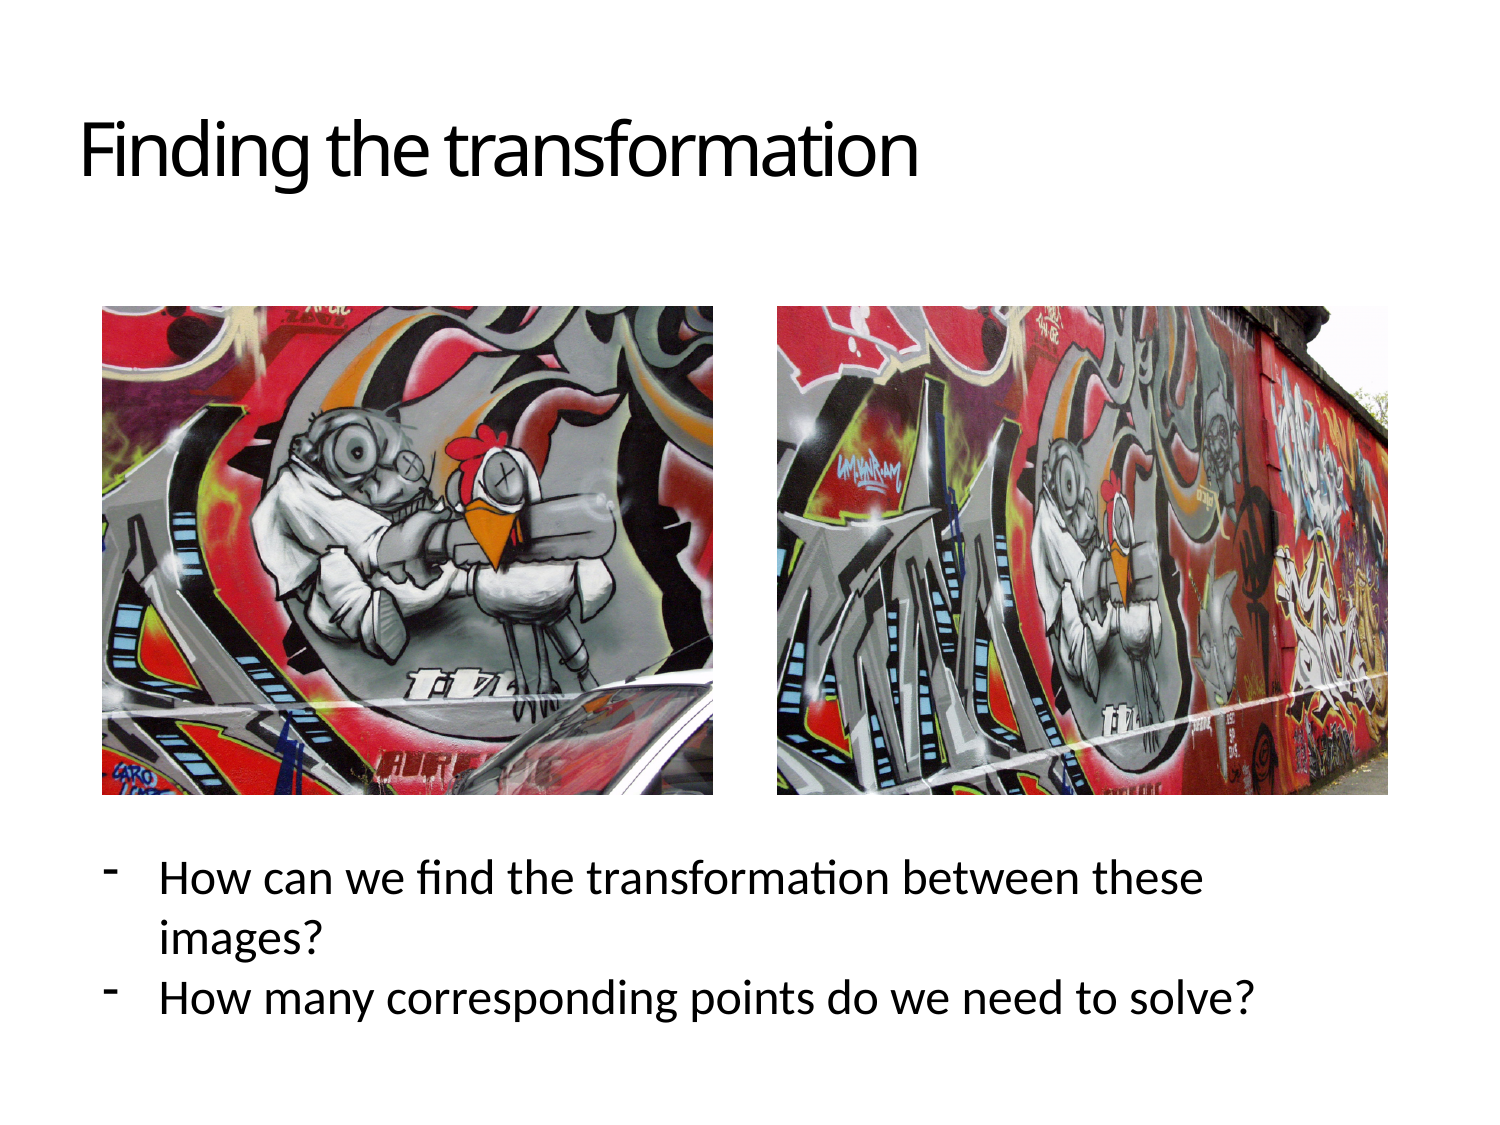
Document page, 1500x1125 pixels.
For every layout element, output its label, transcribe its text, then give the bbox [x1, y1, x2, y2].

text_box Finding the transformation [62, 93, 1425, 199]
picture [102, 306, 713, 795]
picture [777, 306, 1388, 795]
text_box How can we find the transformation between these images? How many corresponding points do we need to solve? [87, 837, 1388, 1125]
